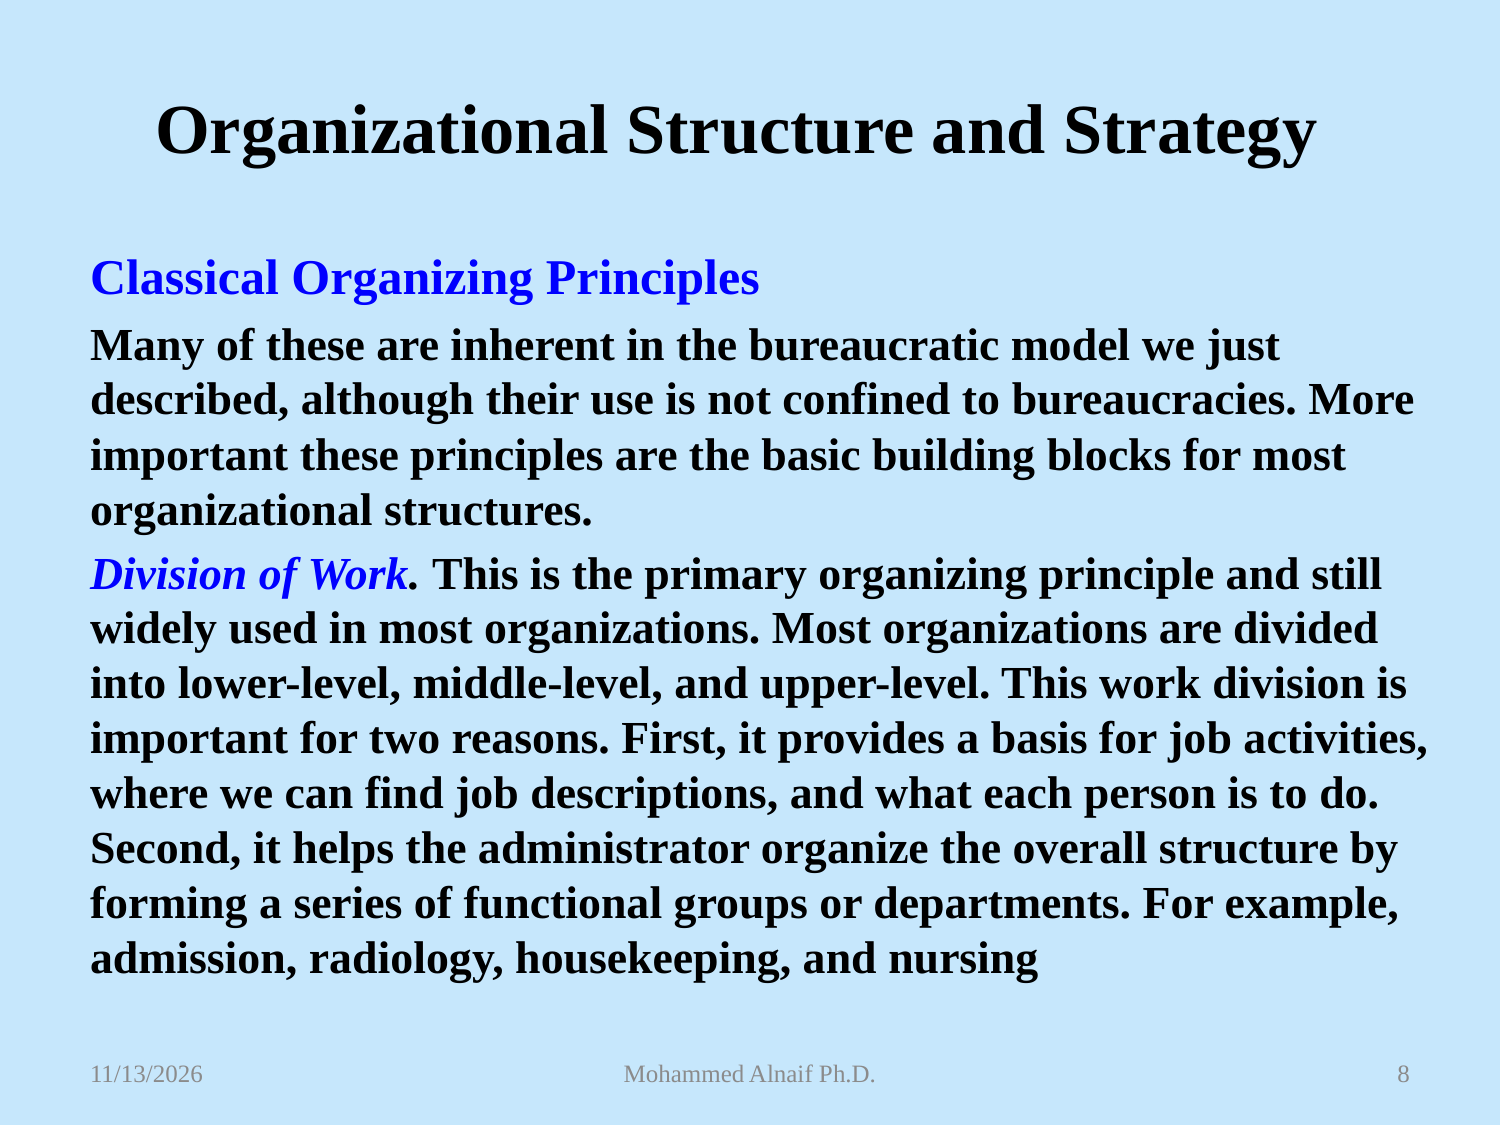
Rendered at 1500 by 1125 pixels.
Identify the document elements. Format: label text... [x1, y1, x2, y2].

slide_number 8 [1074, 1042, 1425, 1103]
title Organizational Structure and Strategy [99, 75, 1375, 175]
footer Mohammed Alnaif Ph.D. [512, 1042, 988, 1103]
subtitle Classical Organizing Principles Many of these are inherent in the bureaucratic model we just described, although their use is not confined to bureaucracies. More important these principles are the basic building blocks for most organizational structures. Division of Work. This is the primary organizing principle and still widely used in most organizations. Most organizations are divided into lower-level, middle-level, and upper-level. This work division is important for two reasons. First, it provides a basis for job activities, where we can find job descriptions, and what each person is to do. Second, it helps the administrator organize the overall structure by forming a series of functional groups or departments. For example, admission, radiology, housekeeping, and nursing [75, 237, 1463, 1038]
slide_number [75, 1042, 425, 1103]
